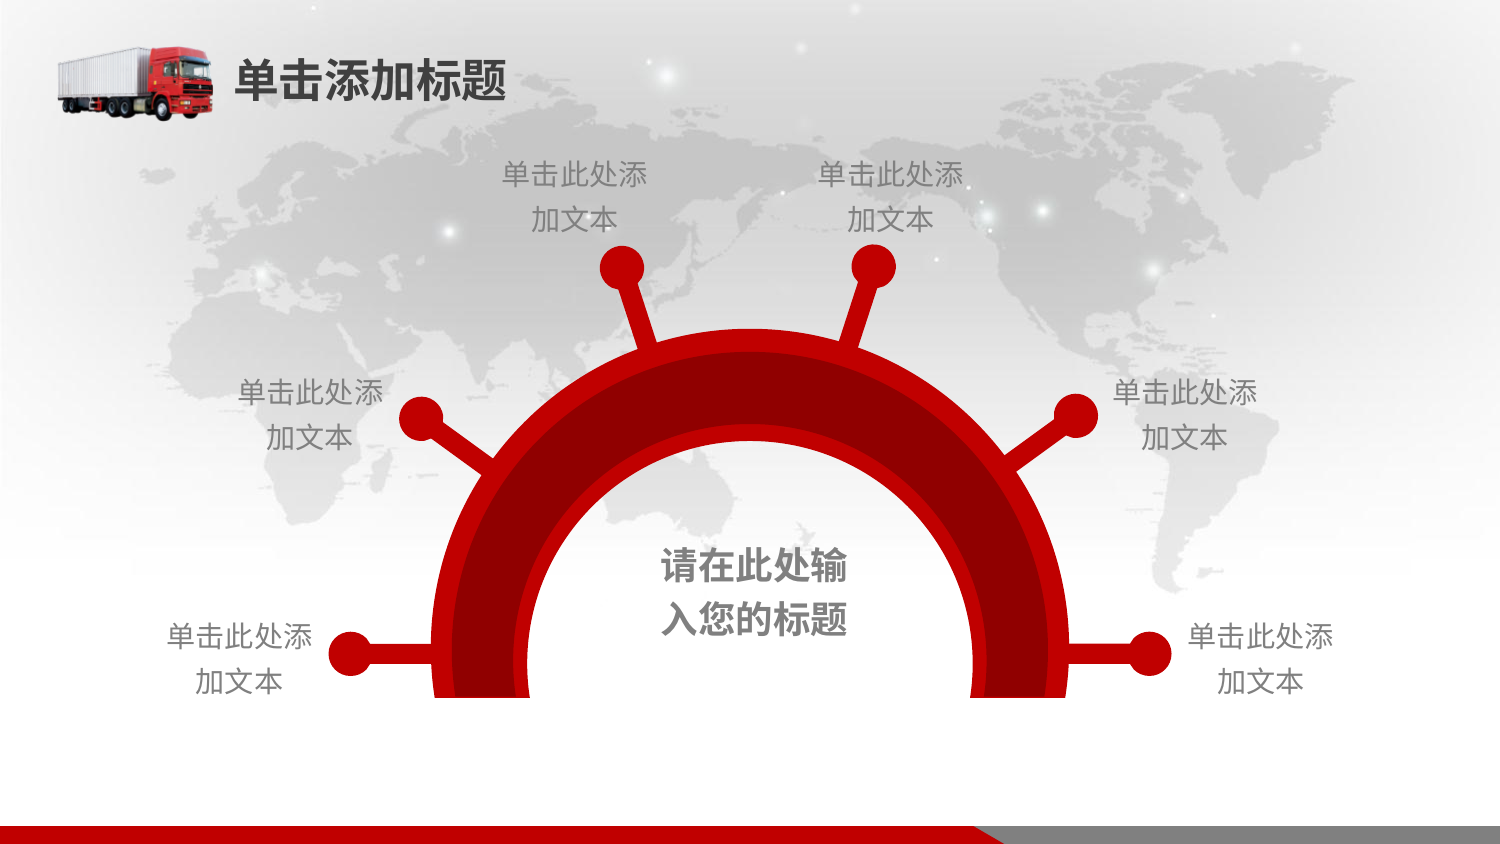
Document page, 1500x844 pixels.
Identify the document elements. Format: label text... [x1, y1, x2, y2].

picture [0, 0, 1500, 607]
text_box [399, 396, 494, 476]
text_box 请在此处输 入您的标题 [603, 526, 907, 649]
text_box [599, 245, 657, 350]
text_box [430, 328, 1070, 698]
text_box [328, 631, 434, 677]
text_box [1067, 631, 1172, 676]
text_box [451, 351, 1048, 697]
picture [535, 441, 965, 607]
text_box 单击此处添加文本 [221, 356, 399, 462]
title 单击添加标题 [218, 44, 916, 115]
text_box 单击此处添加文本 [1172, 600, 1350, 706]
text_box 单击此处添加文本 [802, 138, 980, 244]
text_box [1003, 393, 1099, 473]
text_box [838, 244, 896, 349]
text_box 单击此处添加文本 [1096, 356, 1274, 462]
text_box 单击此处添加文本 [150, 600, 329, 706]
text_box 单击此处添加文本 [486, 138, 664, 244]
